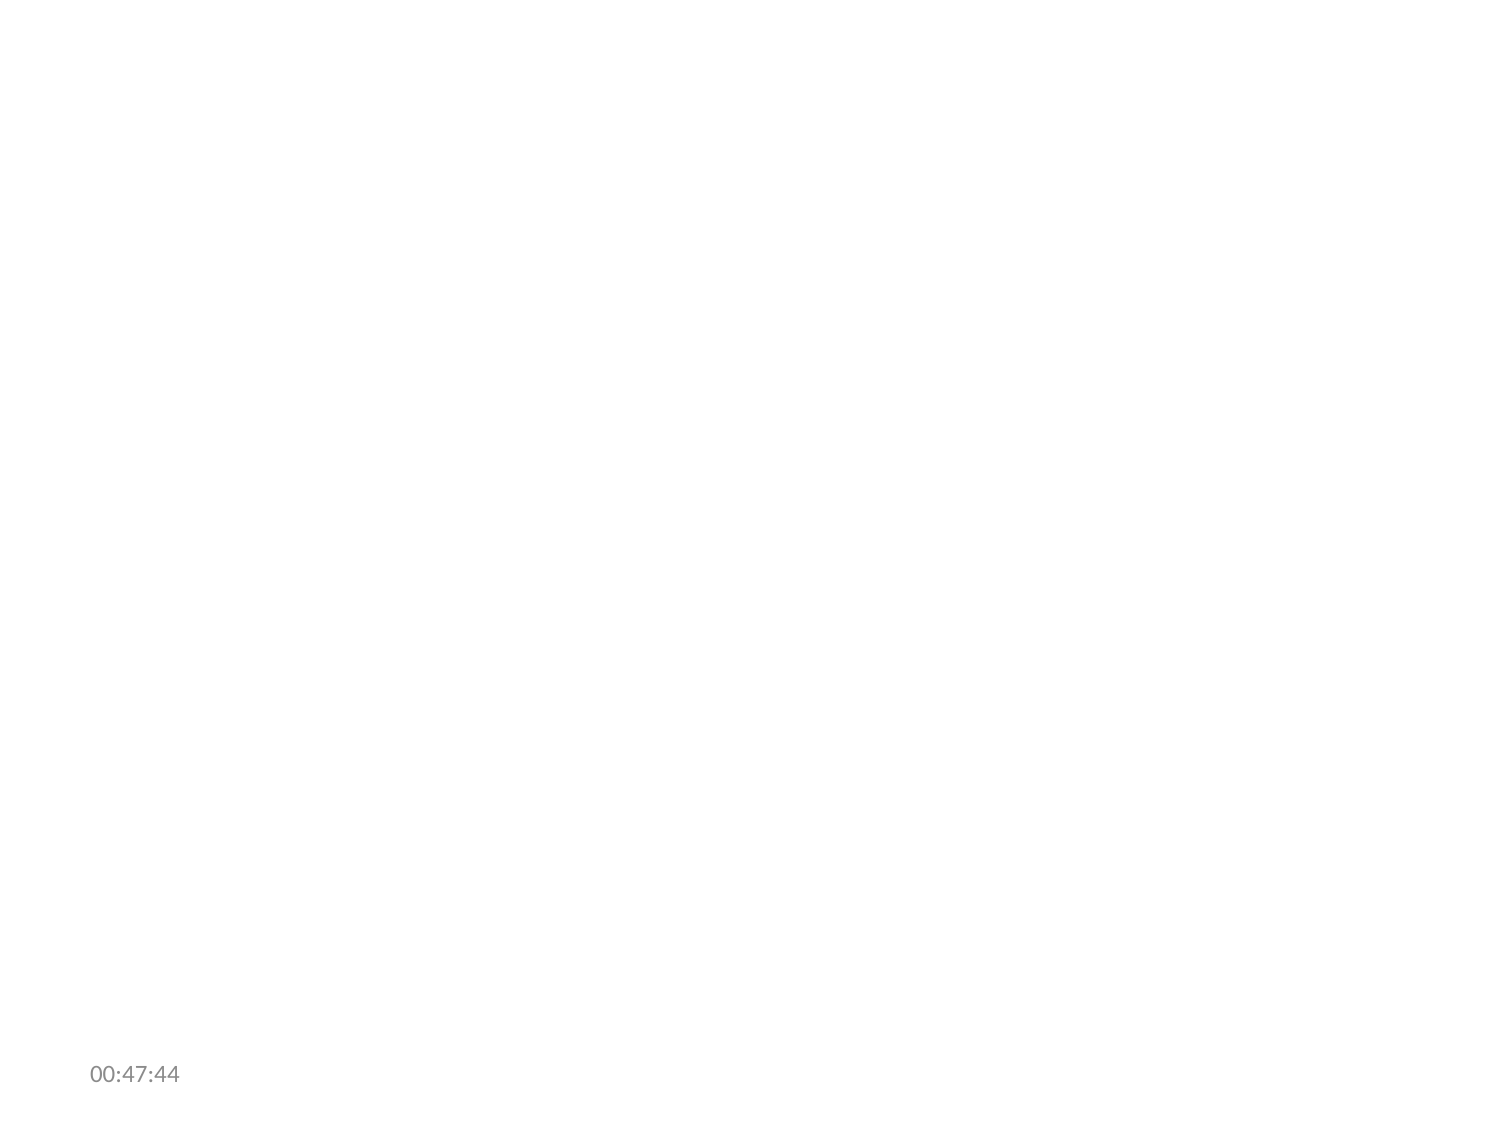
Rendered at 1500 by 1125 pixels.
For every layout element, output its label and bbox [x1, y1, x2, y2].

slide_number [75, 1042, 425, 1103]
